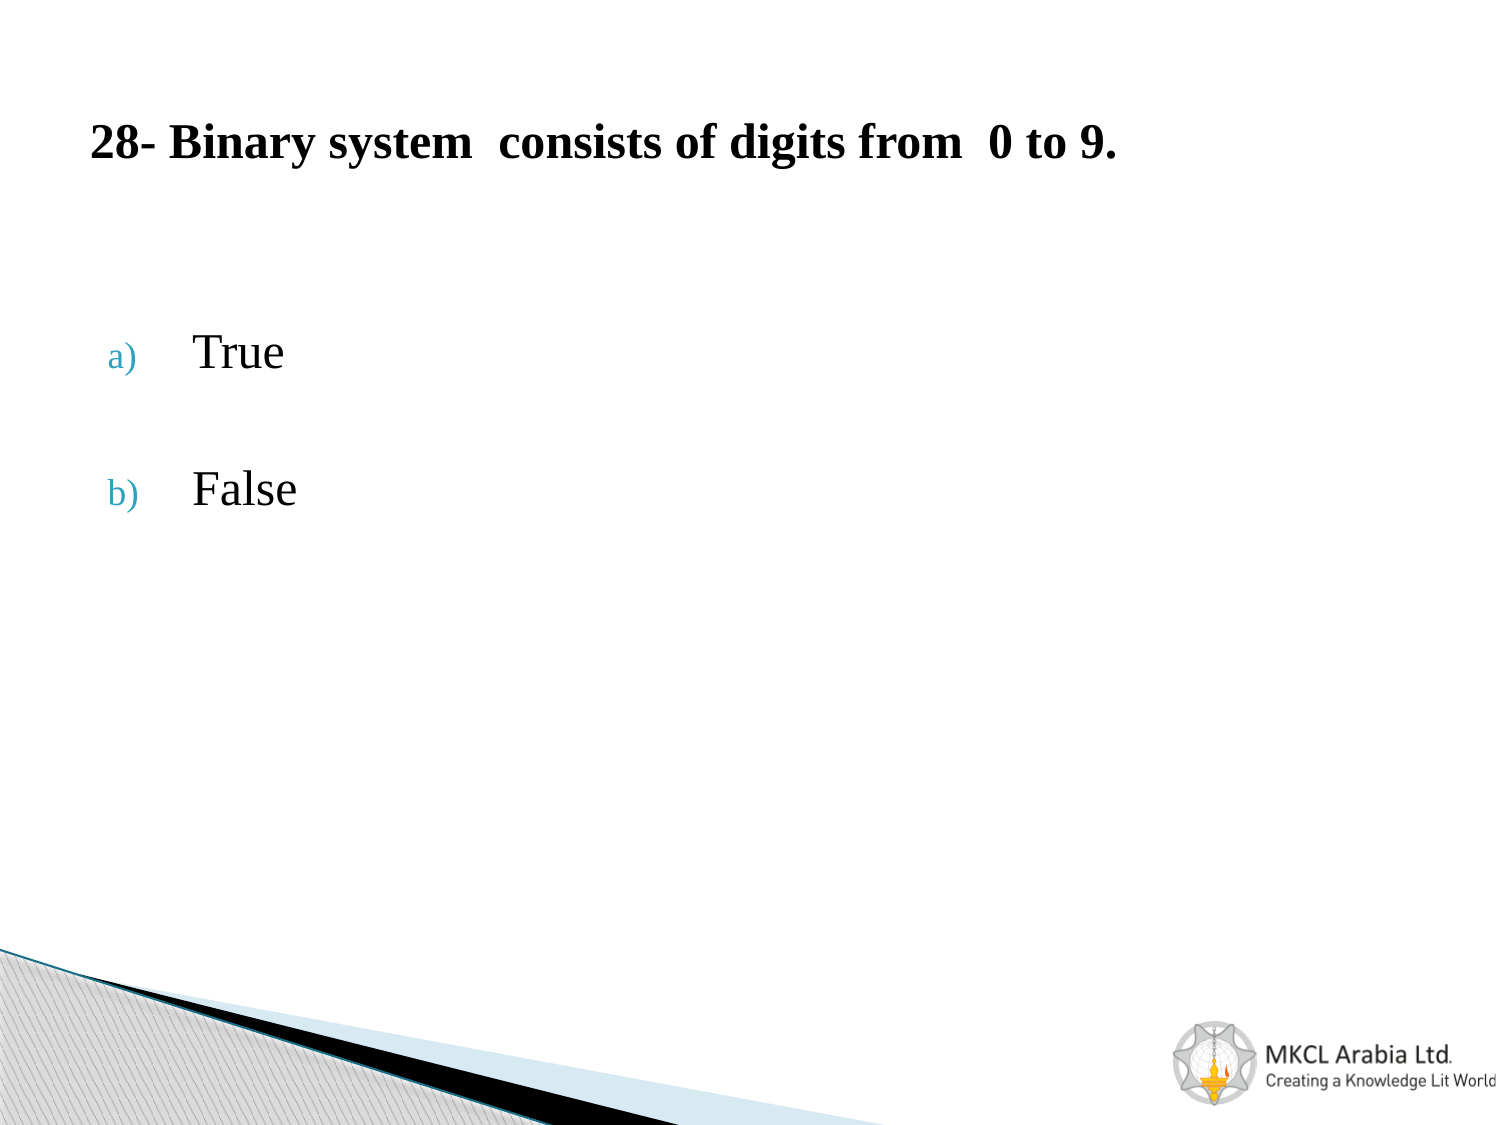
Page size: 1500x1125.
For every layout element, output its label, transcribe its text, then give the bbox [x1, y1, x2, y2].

list True False [75, 243, 1425, 986]
title 28- Binary system consists of digits from 0 to 9. [75, 45, 1425, 233]
picture [1172, 1021, 1496, 1106]
